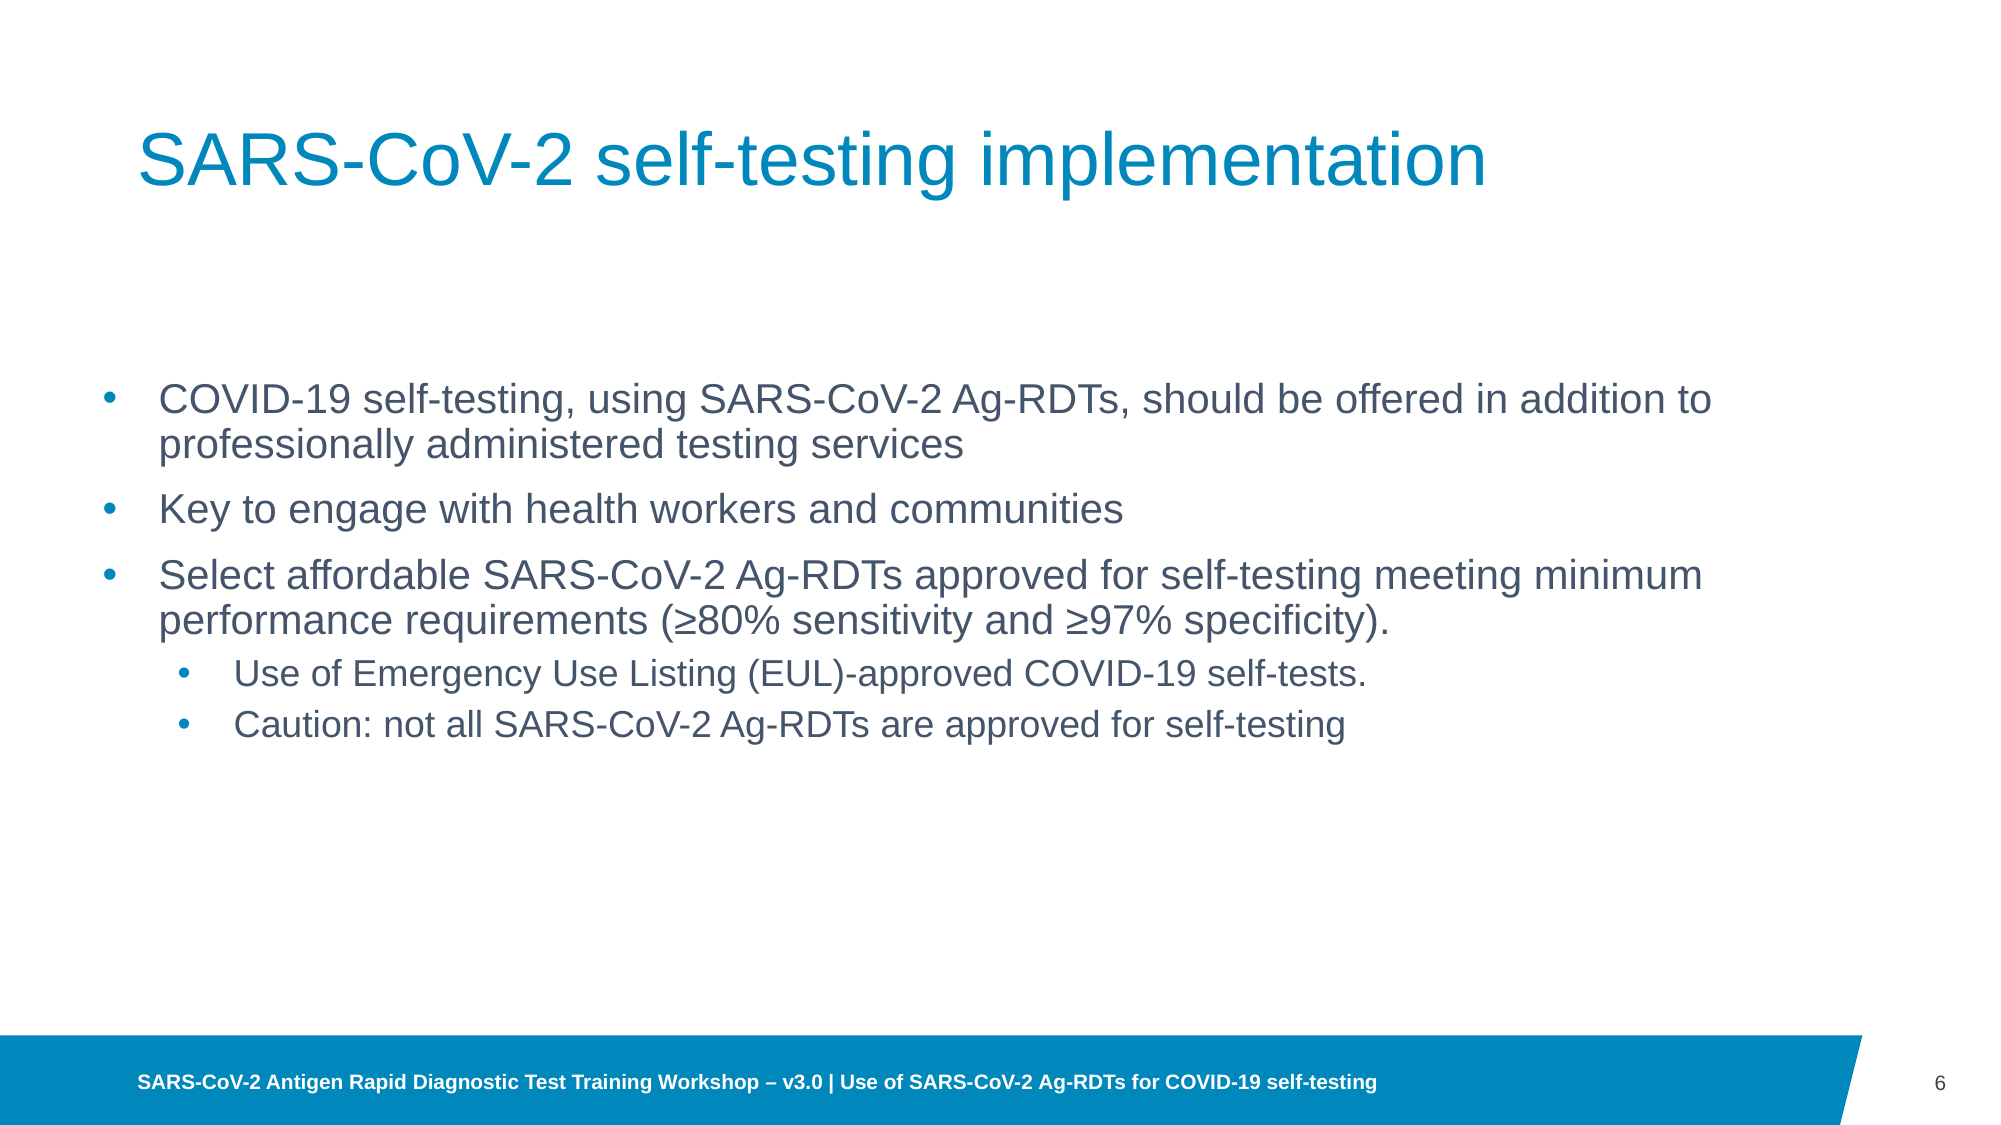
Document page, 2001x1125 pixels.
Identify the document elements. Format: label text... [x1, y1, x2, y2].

slide_number 6 [1862, 1035, 1947, 1125]
footer SARS-CoV-2 Antigen Rapid Diagnostic Test Training Workshop – v3.0 | Use of SARS-CoV-2 Ag-RDTs for COVID-19 self-testing [137, 1039, 1392, 1122]
list COVID-19 self-testing, using SARS-CoV-2 Ag-RDTs, should be offered in addition to professionally administered testing services Key to engage with health workers and communities Select affordable SARS-CoV-2 Ag-RDTs approved for self-testing meeting minimum performance requirements (≥80% sensitivity and ≥97% specificity). Use of Emergency Use Listing (EUL)-approved COVID-19 self-tests. Caution: not all SARS-CoV-2 Ag-RDTs are approved for self-testing [87, 369, 1891, 755]
title SARS-CoV-2 self-testing implementation [137, 46, 1863, 202]
